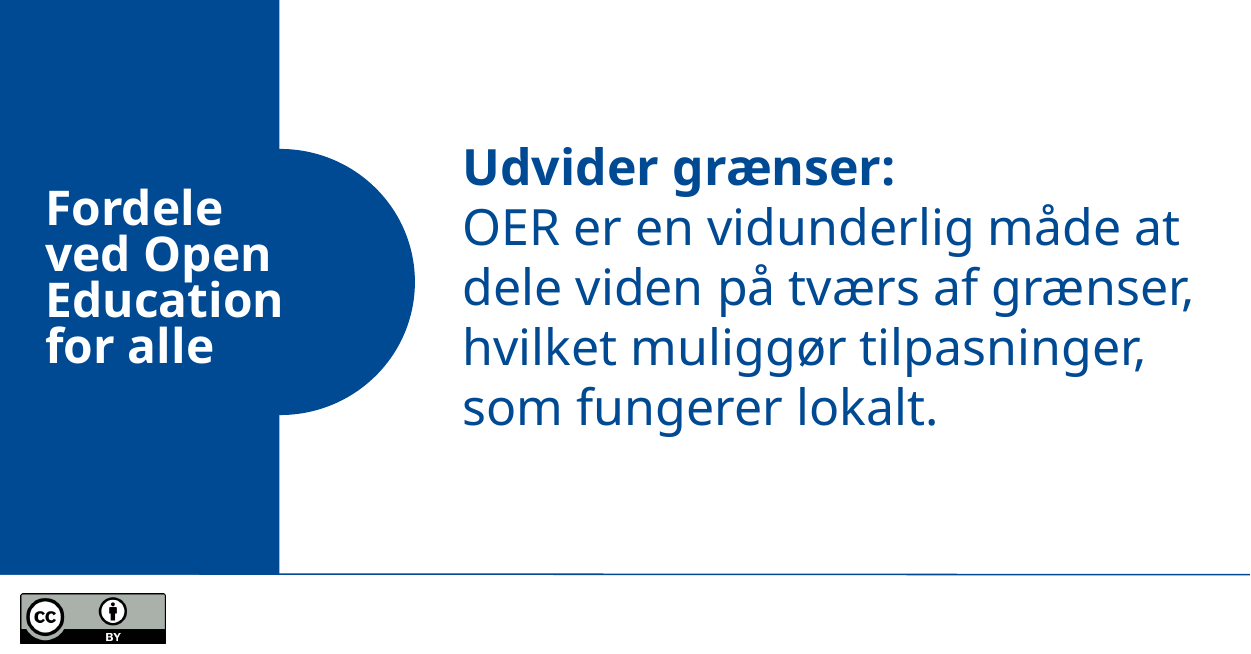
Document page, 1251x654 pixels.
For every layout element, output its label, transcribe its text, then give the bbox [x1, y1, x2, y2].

text_box Udvider grænser: OER er en vidunderlig måde at dele viden på tværs af grænser, hvilket muliggør tilpasninger, som fungerer lokalt. [447, 120, 1217, 451]
text_box Fordele ved Open Education for alle [30, 173, 400, 388]
picture [20, 592, 166, 645]
text_box [0, 0, 280, 573]
text_box [203, 148, 358, 173]
text_box [400, 221, 415, 343]
text_box [198, 388, 362, 416]
text_box [0, 582, 1250, 654]
